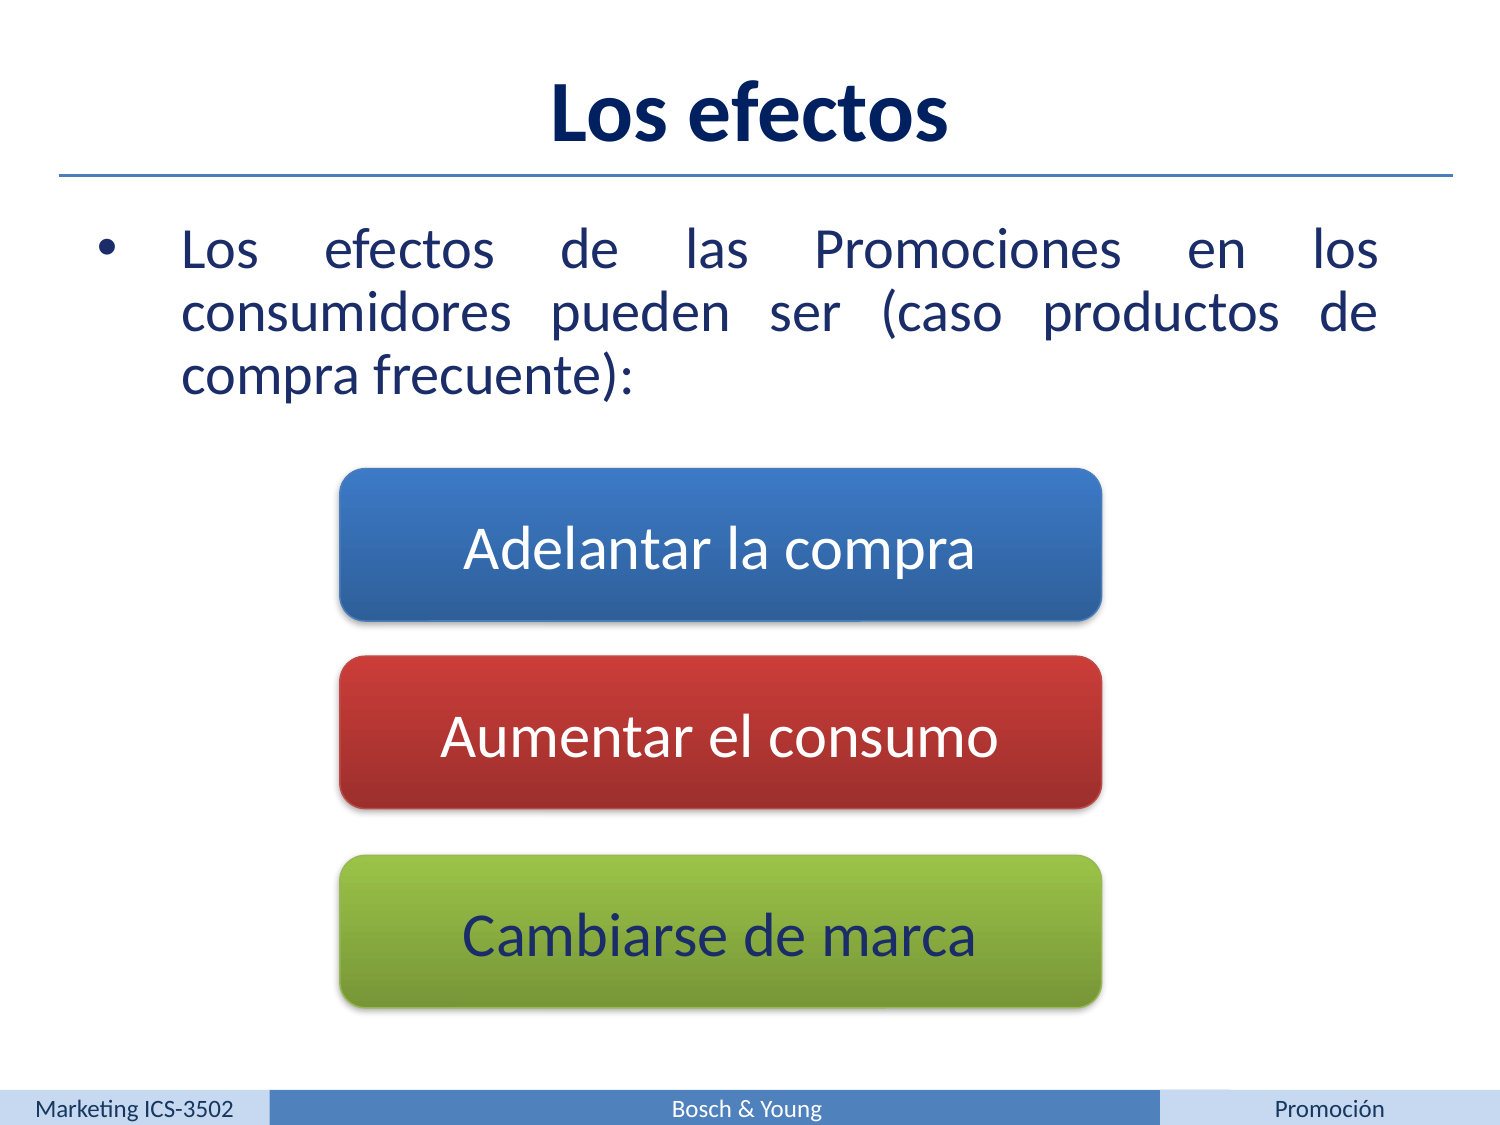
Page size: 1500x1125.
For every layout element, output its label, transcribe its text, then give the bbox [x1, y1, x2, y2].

text_box Marketing ICS-3502 [0, 1088, 272, 1125]
text_box Promoción [1158, 1088, 1500, 1125]
text_box Cambiarse de marca [339, 854, 1103, 1009]
text_box Bosch & Young [272, 1088, 1158, 1125]
text_box Los efectos [35, 46, 1465, 167]
text_box Adelantar la compra [339, 467, 1103, 622]
text_box Aumentar el consumo [339, 655, 1103, 810]
text_box Los efectos de las Promociones en los consumidores pueden ser (caso productos de compra frecuente): [82, 210, 1395, 523]
